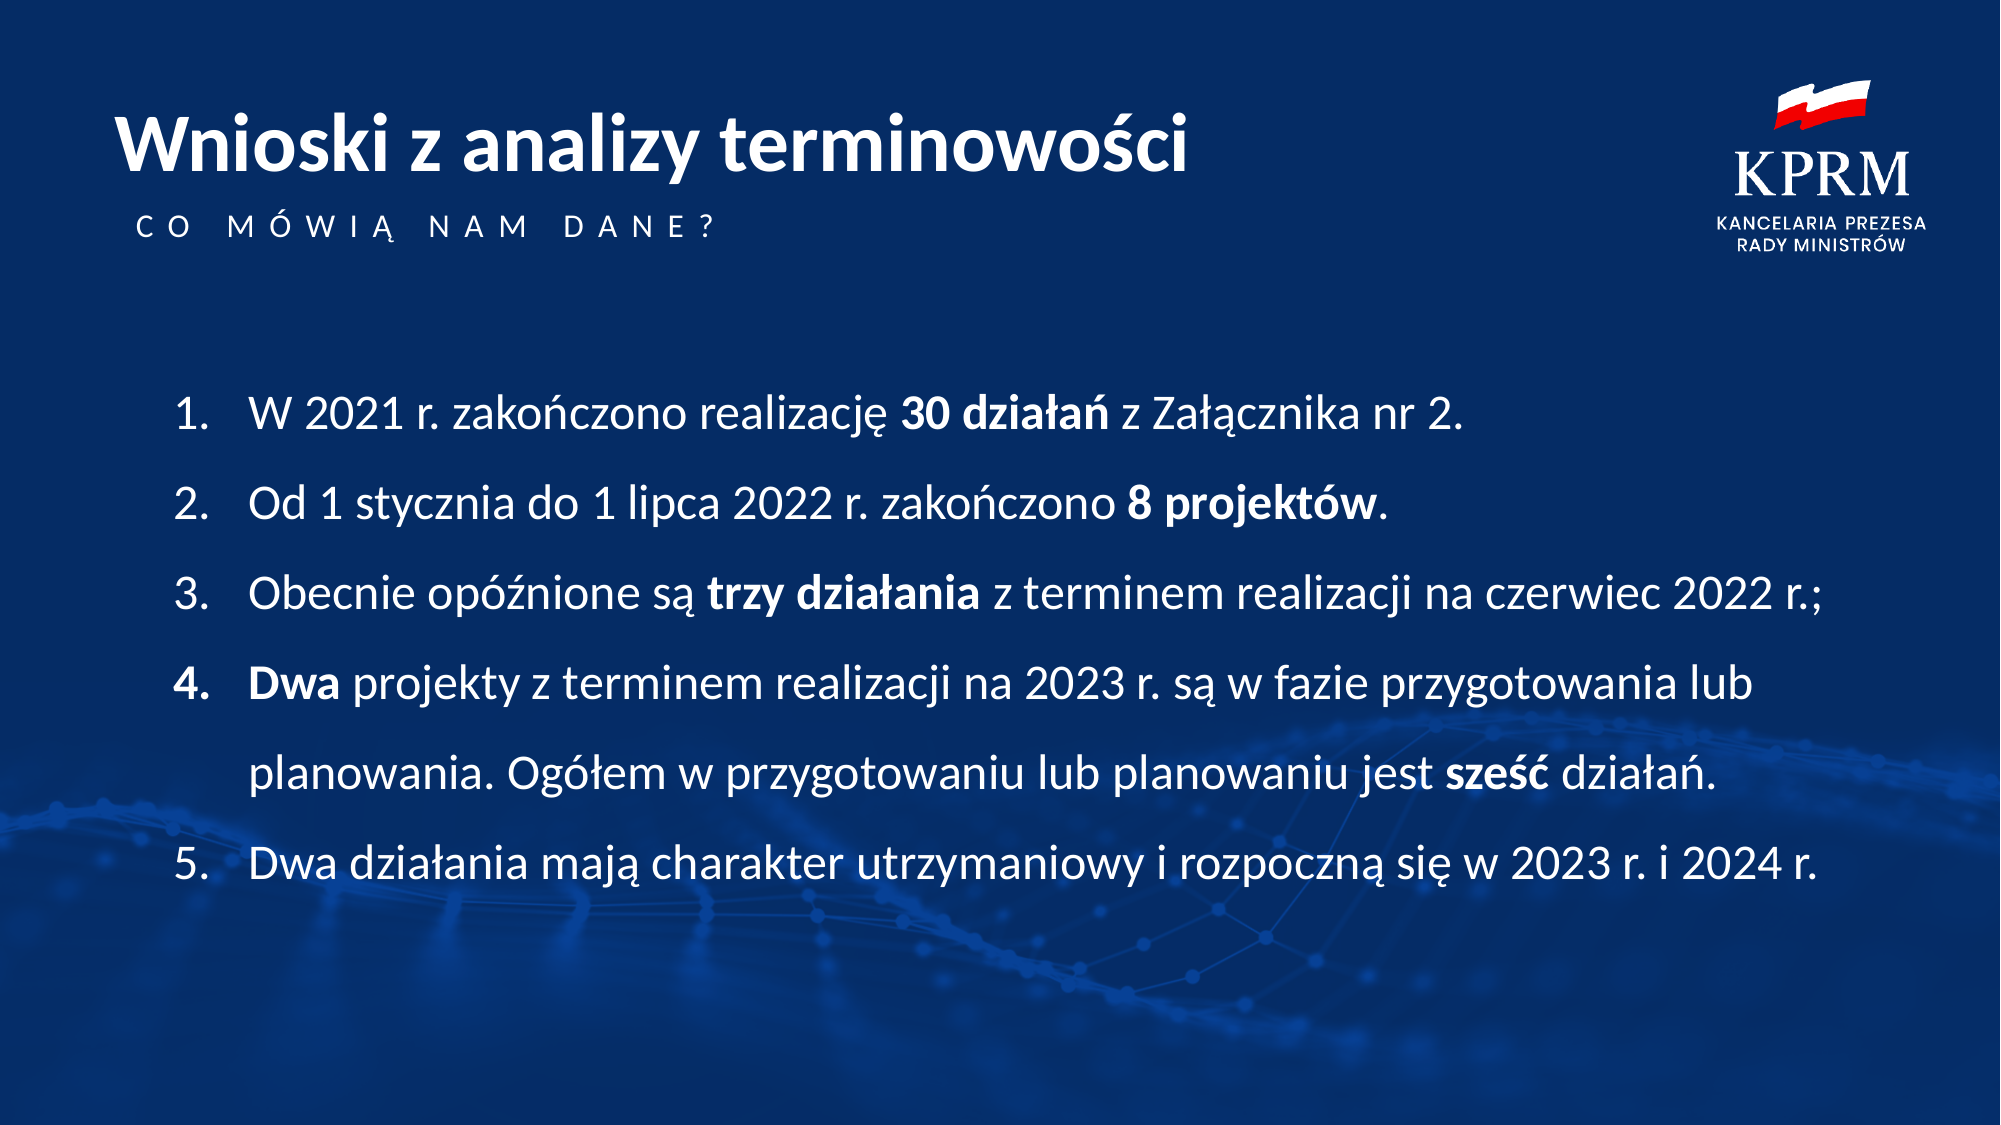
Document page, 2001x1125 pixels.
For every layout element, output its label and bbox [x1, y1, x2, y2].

text_box [0, 0, 2000, 1125]
picture [1701, 46, 1942, 285]
